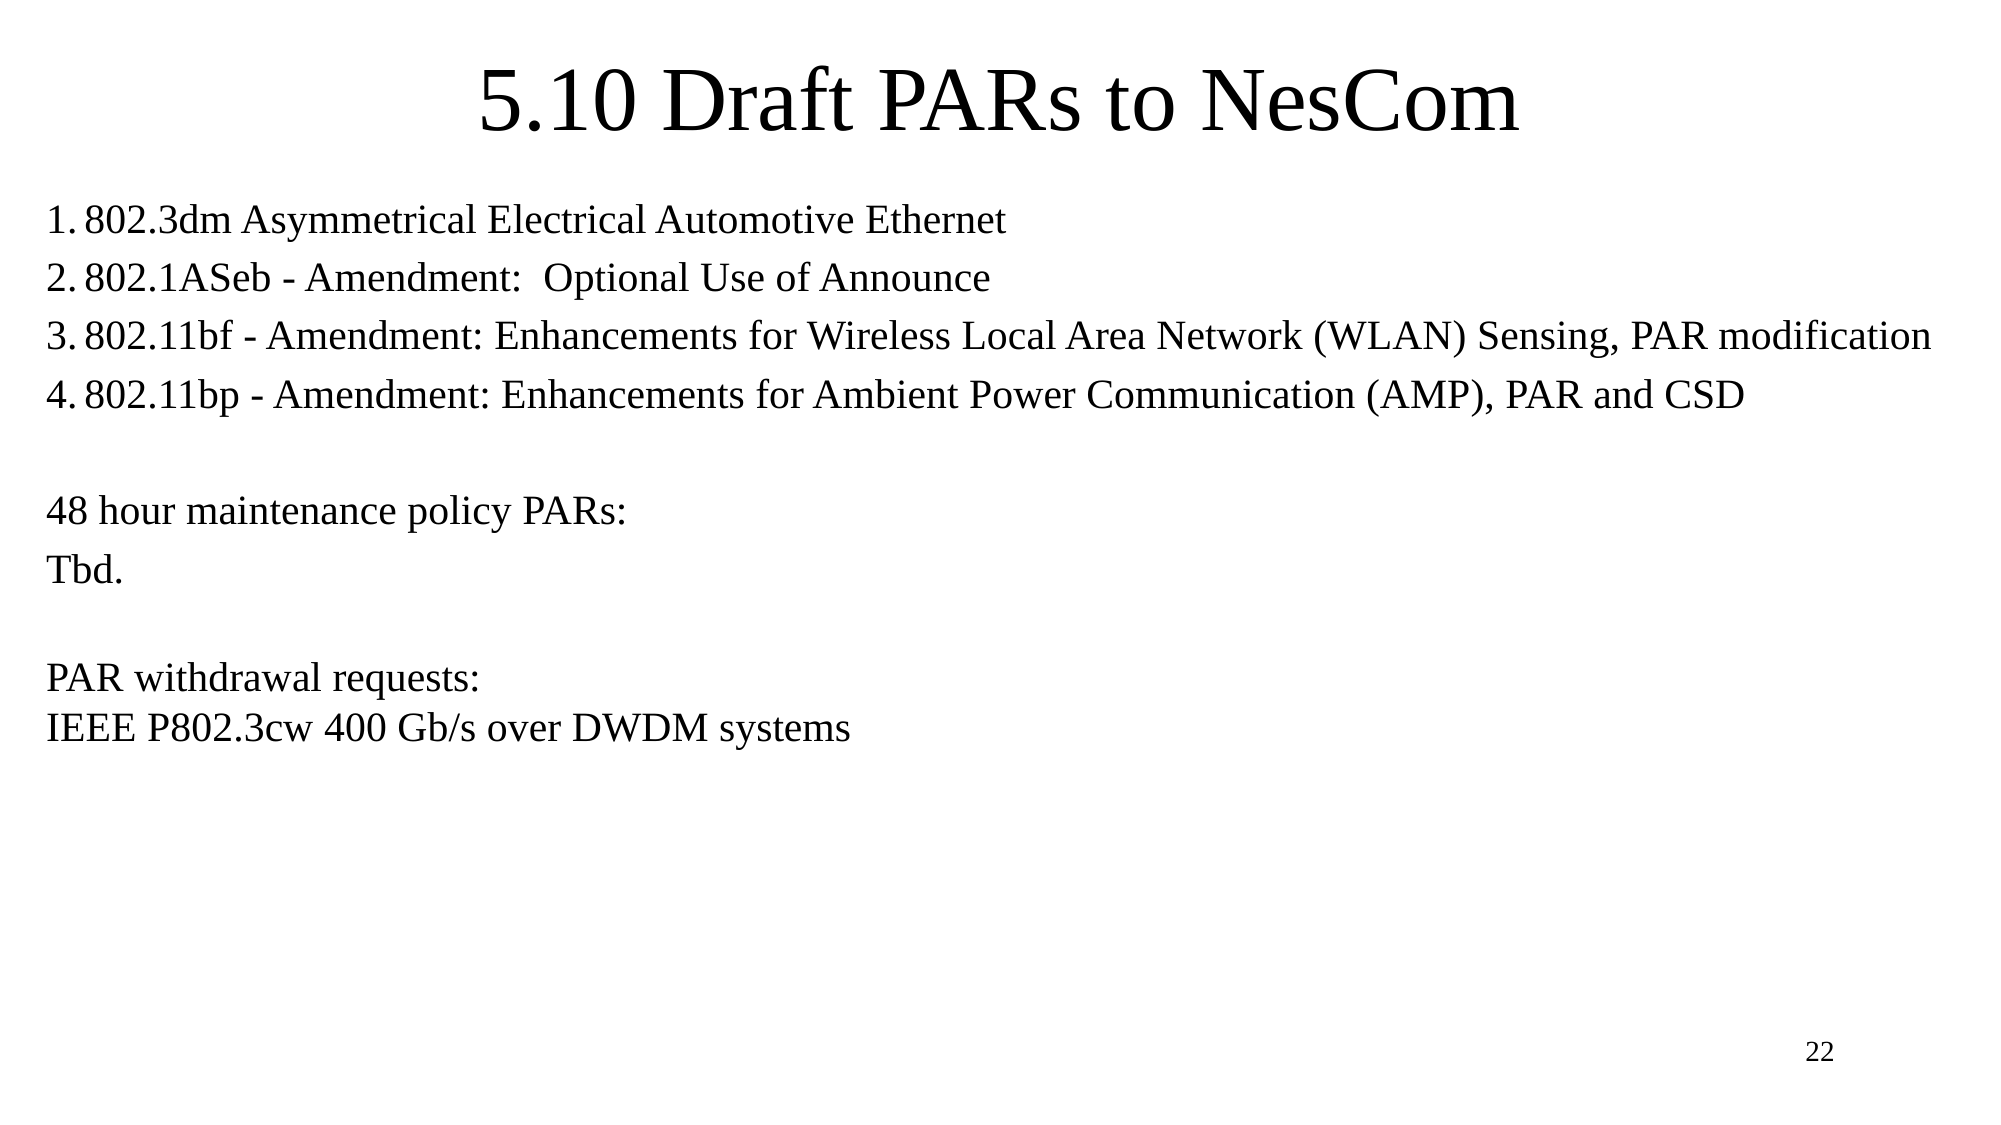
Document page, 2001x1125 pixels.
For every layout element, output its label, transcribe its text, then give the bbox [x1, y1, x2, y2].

slide_number 22 [1433, 1024, 1851, 1101]
title 5.10 Draft PARs to NesCom [362, 0, 1638, 183]
list 802.3dm Asymmetrical Electrical Automotive Ethernet 802.1ASeb - Amendment: Optional Use of Announce 802.11bf - Amendment: Enhancements for Wireless Local Area Network (WLAN) Sensing, PAR modification 802.11bp - Amendment: Enhancements for Ambient Power Communication (AMP), PAR and CSD 48 hour maintenance policy PARs: Tbd. PAR withdrawal requests: IEEE P802.3cw 400 Gb/s over DWDM systems [30, 183, 1969, 860]
